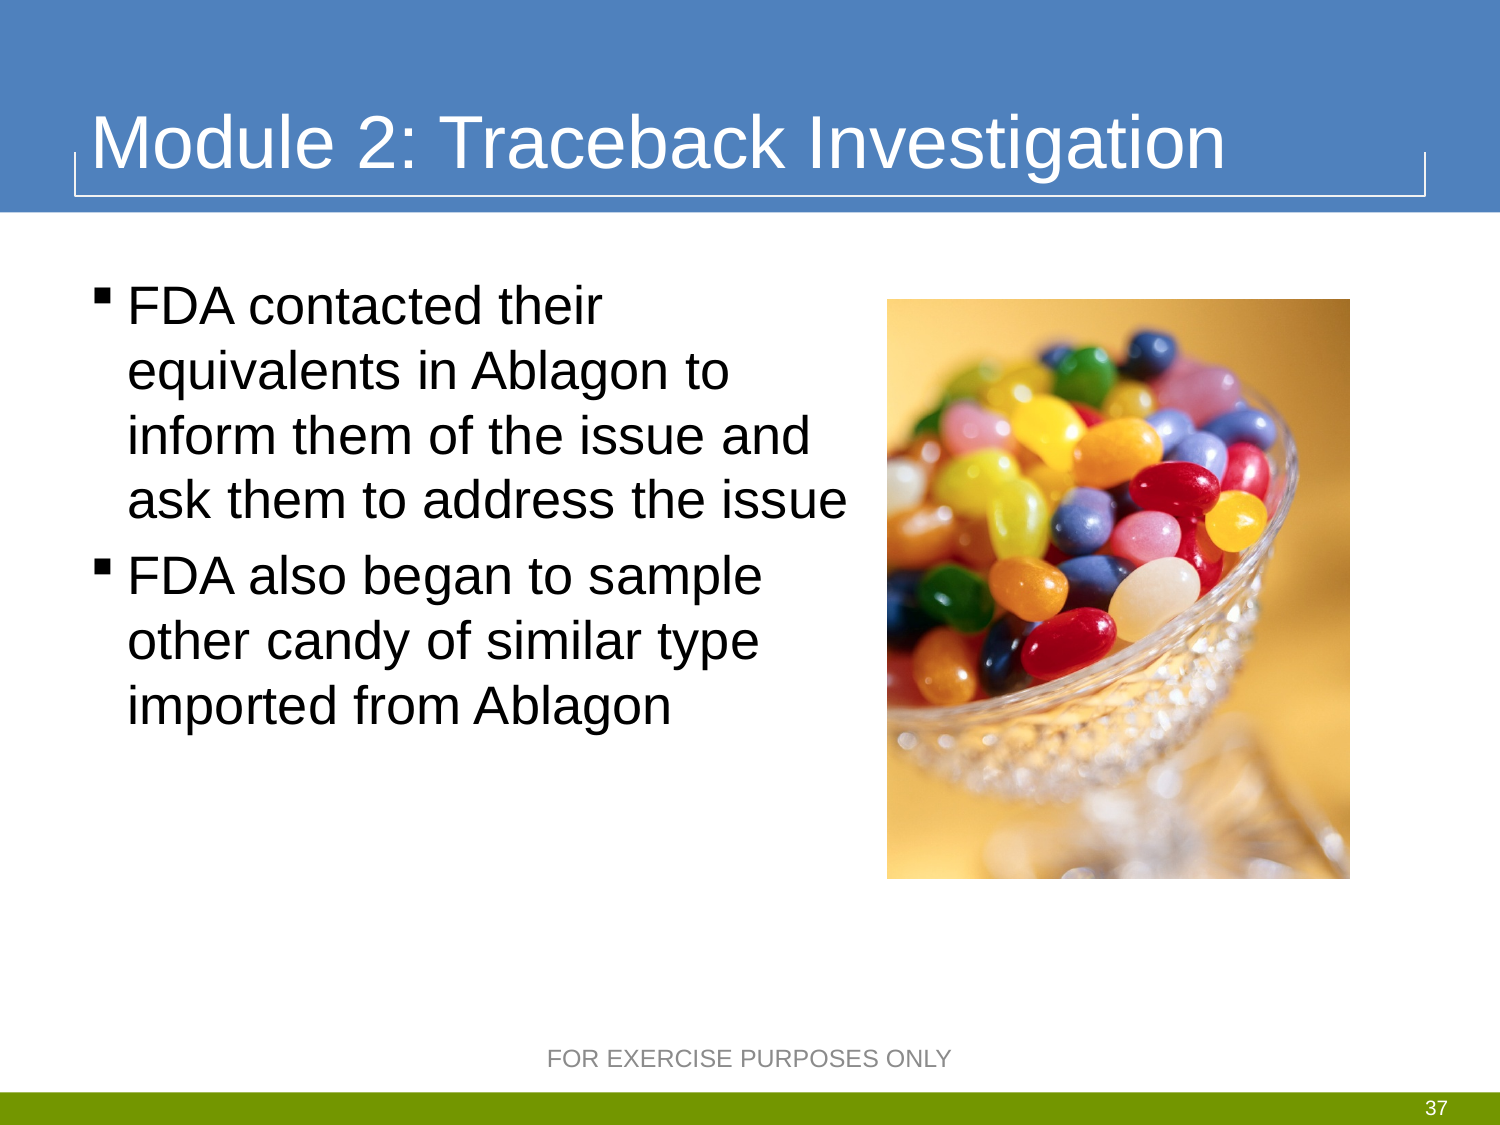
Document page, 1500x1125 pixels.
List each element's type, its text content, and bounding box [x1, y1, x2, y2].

footer FOR EXERCISE PURPOSES ONLY [512, 1042, 988, 1103]
title Module 2: Traceback Investigation [74, 44, 1426, 233]
picture [887, 299, 1351, 879]
list FDA contacted their equivalents in Ablagon to inform them of the issue and ask them to address the issue FDA also began to sample other candy of similar type imported from Ablagon [74, 262, 888, 1006]
